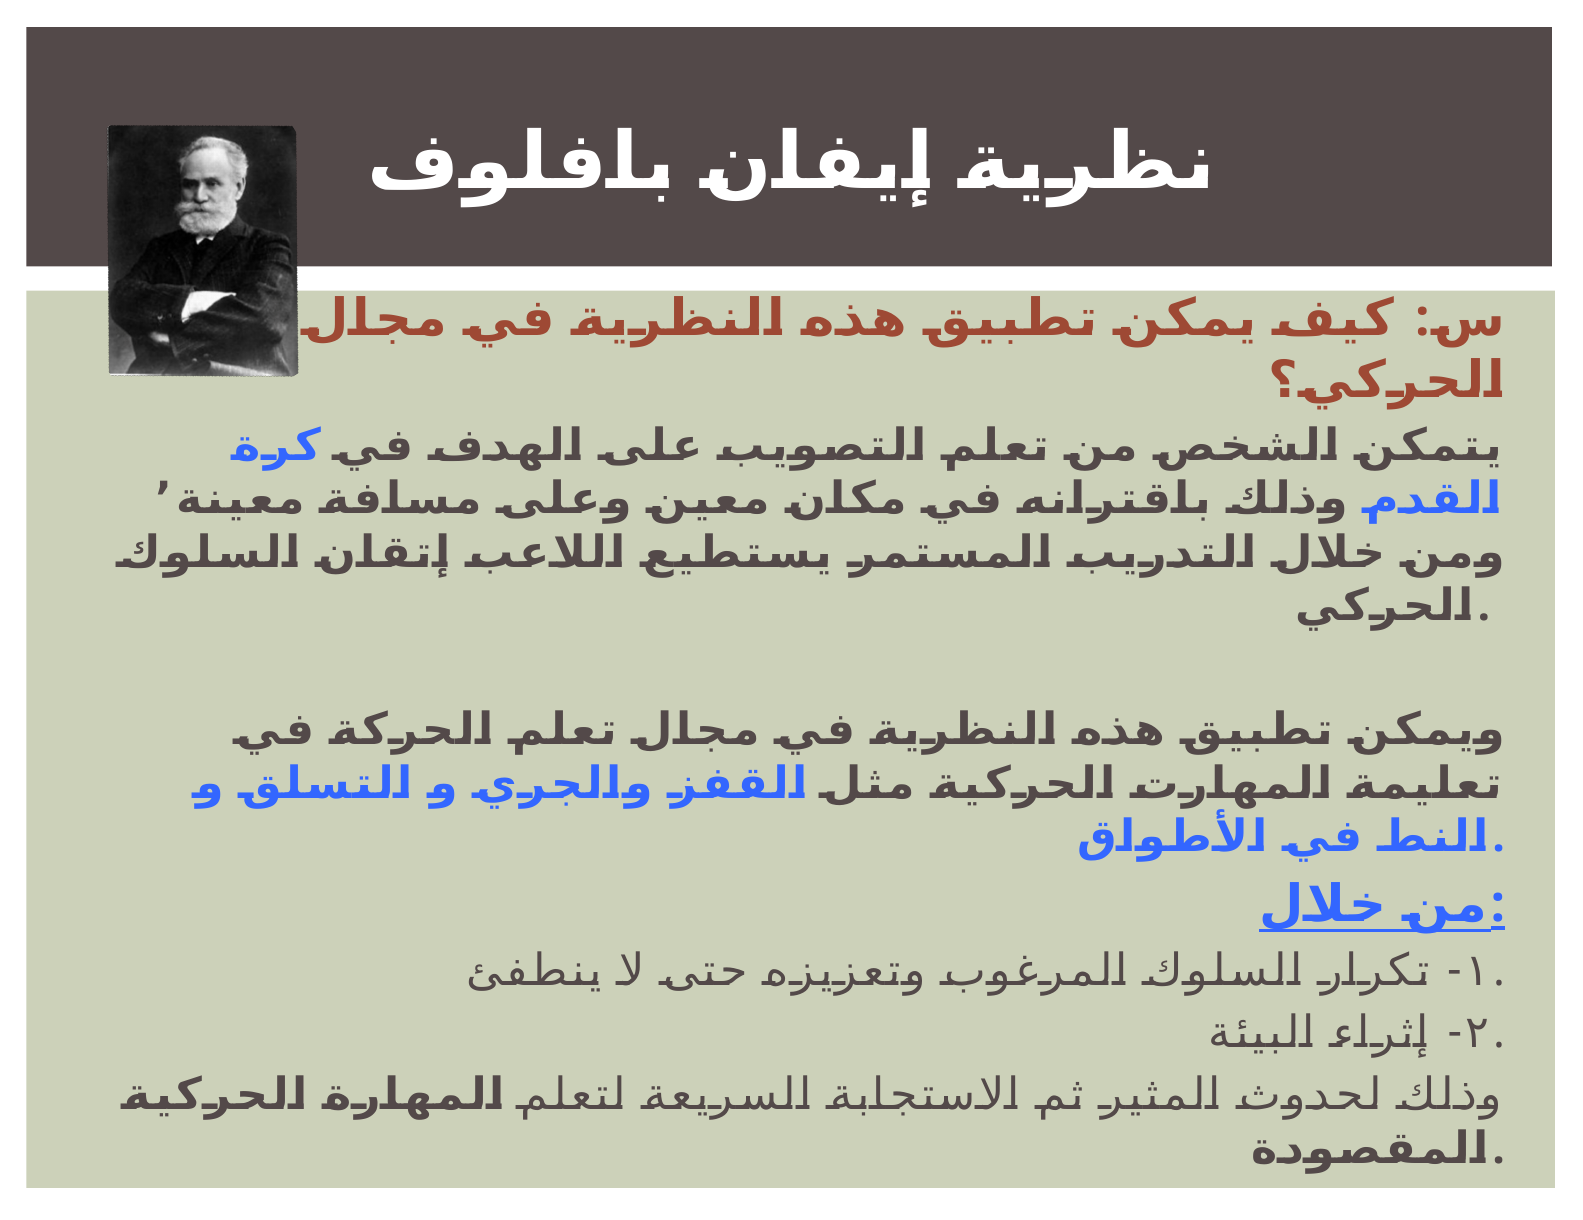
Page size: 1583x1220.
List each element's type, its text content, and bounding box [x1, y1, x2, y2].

title نظرية إيفان بافلوف [65, 63, 1517, 251]
picture [58, 95, 346, 407]
list س: كيف يمكن تطبيق هذه النظرية في مجال التعلم الحركي؟ يتمكن الشخص من تعلم التصويب على الهدف في كرة القدم وذلك باقترانه في مكان معين وعلى مسافة معينة٬ ومن خلال التدريب المستمر يستطيع اللاعب إتقان السلوك الحركي. ويمكن تطبيق هذه النظرية في مجال تعلم الحركة في تعليمة المهارت الحركية مثل القفز والجري و التسلق و النط في الأطواق. من خلال: ١- تكرار السلوك المرغوب وتعزيزه حتى لا ينطفئ. ٢- إثراء البيئة. وذلك لحدوث المثير ثم الاستجابة السريعة لتعلم المهارة الحركية المقصودة. [65, 276, 1522, 1186]
